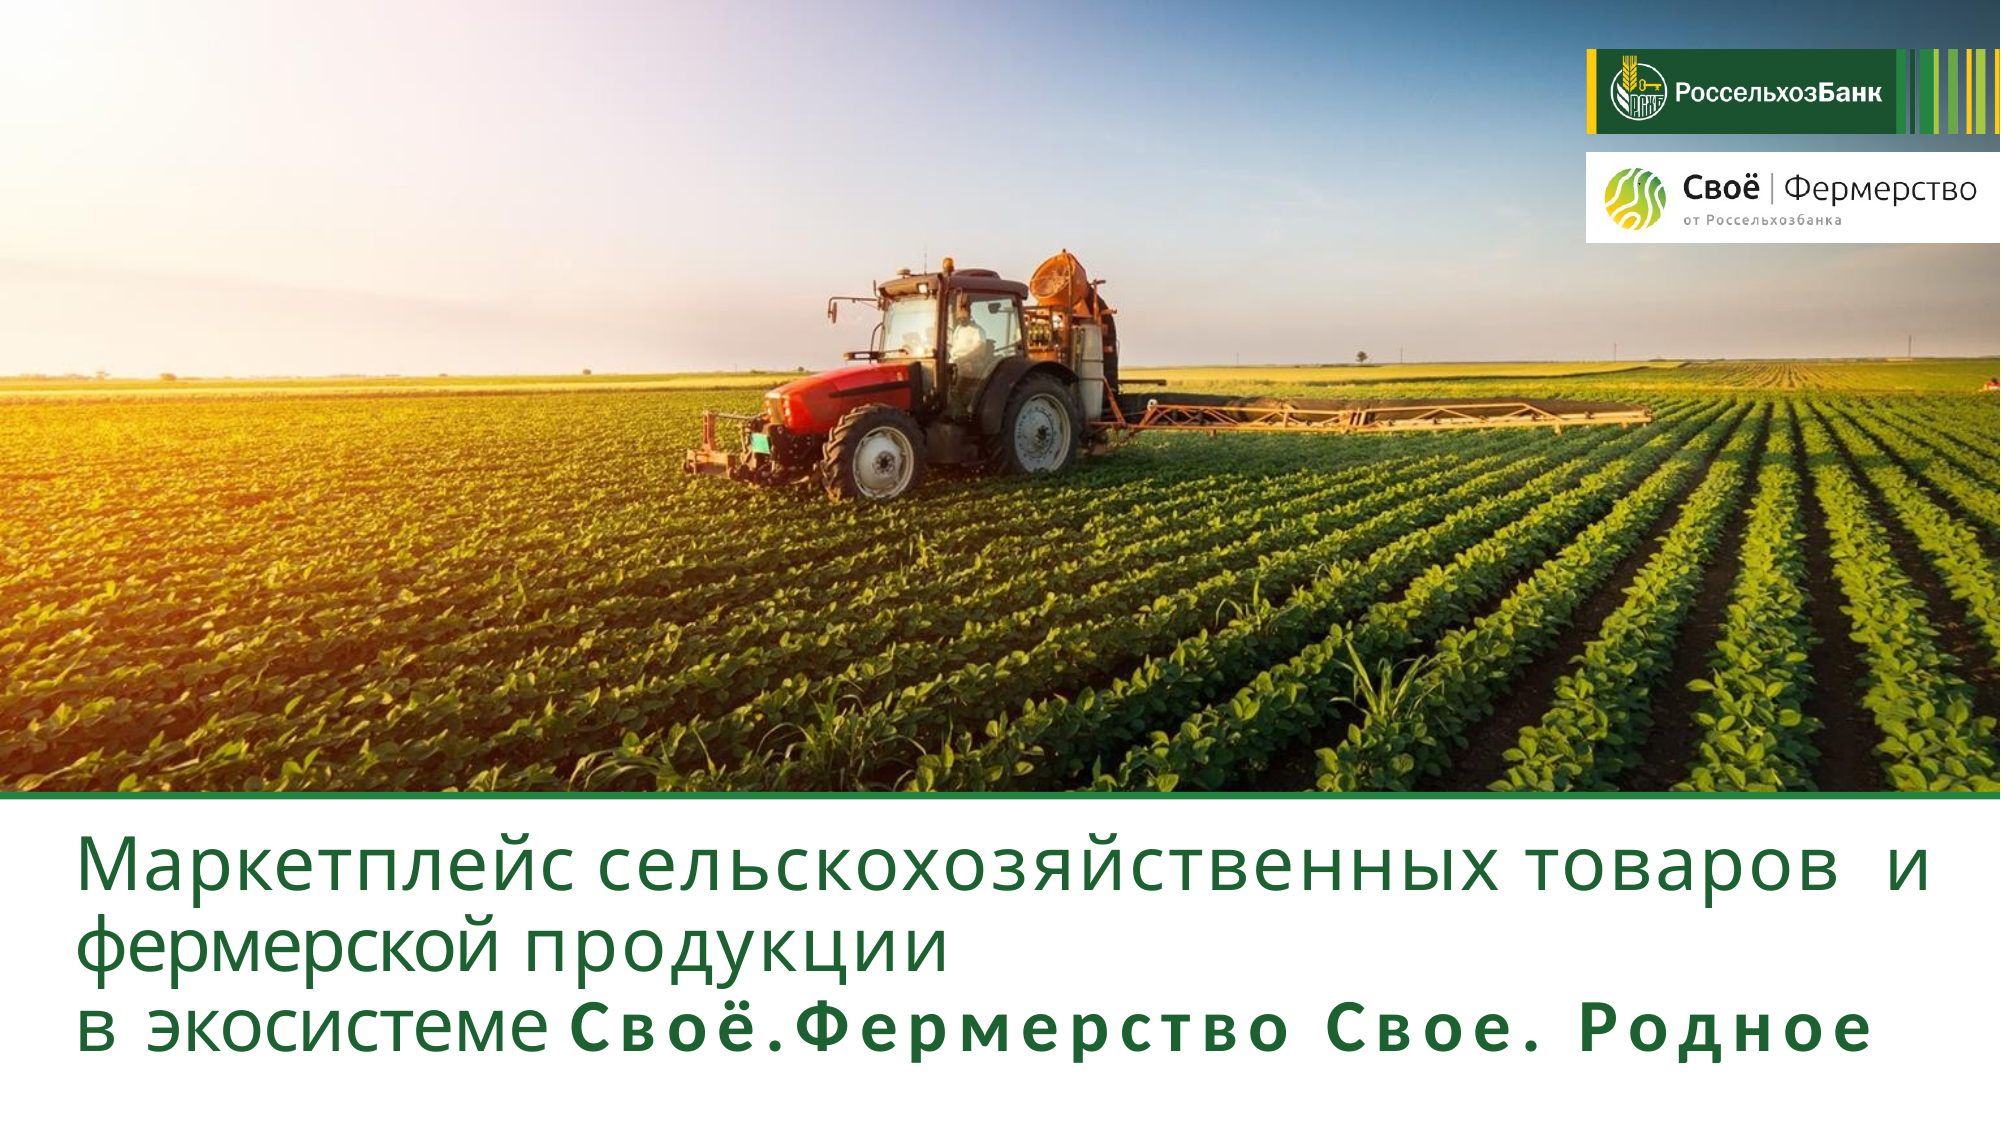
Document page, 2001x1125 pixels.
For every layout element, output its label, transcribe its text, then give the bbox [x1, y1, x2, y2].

picture [0, 0, 2000, 791]
text_box Маркетплейс сельскохозяйственных товаров и фермерской продукции в экосистеме Своё.Фермерство Свое. Родное [72, 811, 1950, 1066]
